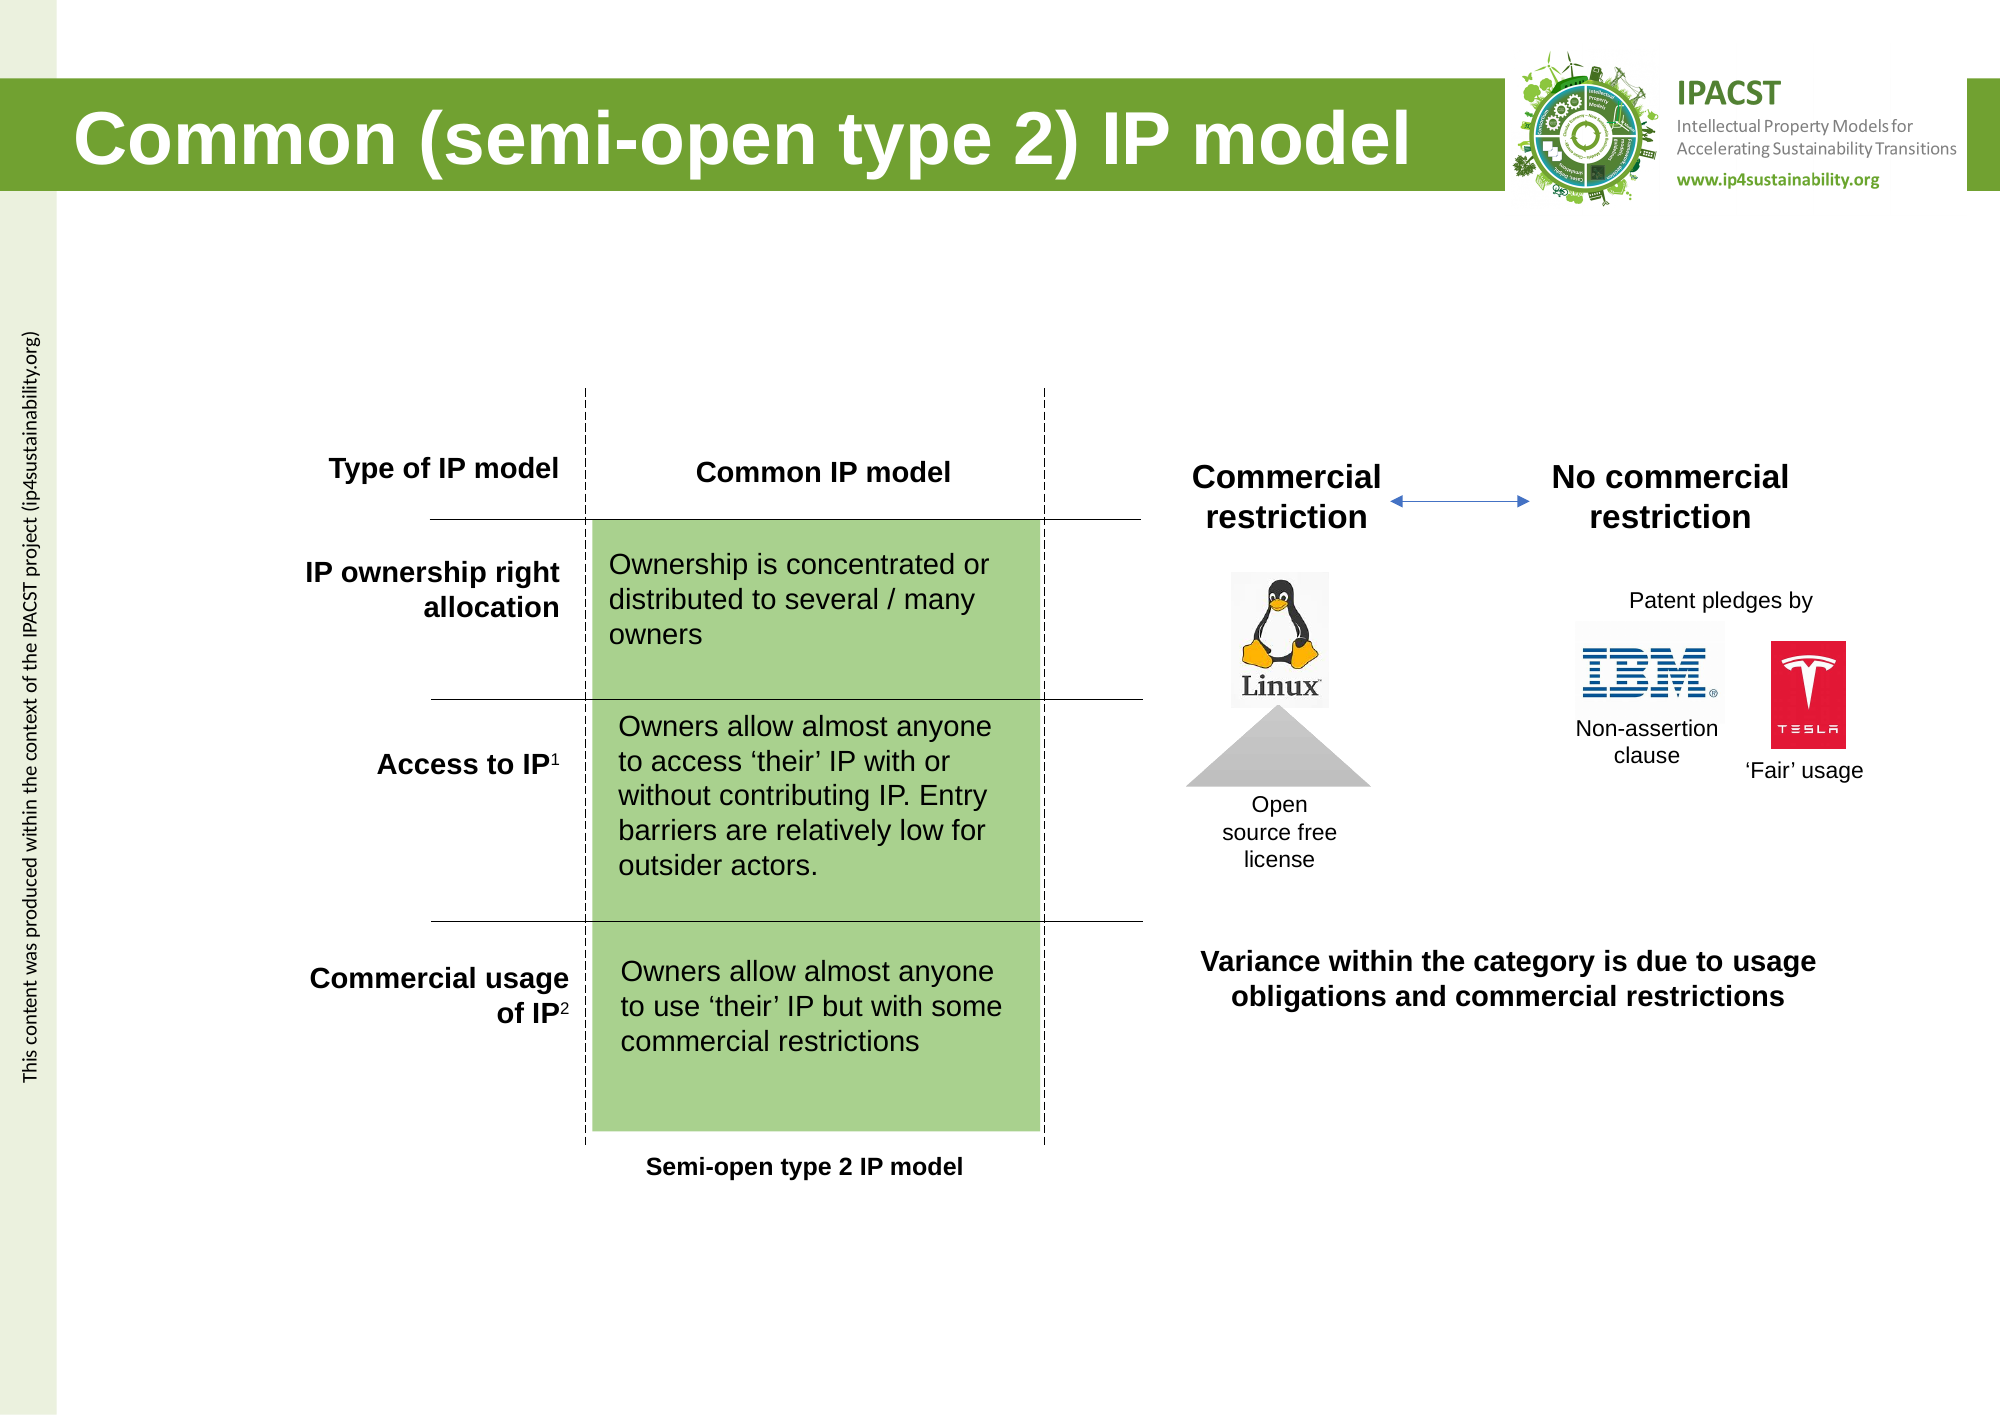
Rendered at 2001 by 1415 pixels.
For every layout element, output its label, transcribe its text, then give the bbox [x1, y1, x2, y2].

picture [1504, 43, 1968, 216]
text_box Common (semi-open type 2) IP model [1968, 77, 2000, 192]
text_box Non-assertion clause [1549, 705, 1745, 776]
text_box No commercial restriction [1518, 448, 1824, 543]
text_box [1185, 708, 1372, 787]
text_box Common (semi-open type 2) IP model [0, 77, 1504, 192]
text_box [175, 388, 1143, 1145]
text_box ‘Fair’ usage [1724, 748, 1885, 791]
text_box Variance within the category is due to usage obligations and commercial restrictions [1171, 935, 1846, 1021]
picture [1771, 641, 1846, 749]
text_box Commercial restriction [1143, 448, 1440, 543]
picture [1575, 621, 1725, 724]
picture [1231, 572, 1329, 708]
text_box Semi-open type 2 IP model [610, 1145, 1000, 1188]
text_box Open source free license [1200, 782, 1360, 880]
text_box Patent pledges by [1586, 578, 1856, 621]
